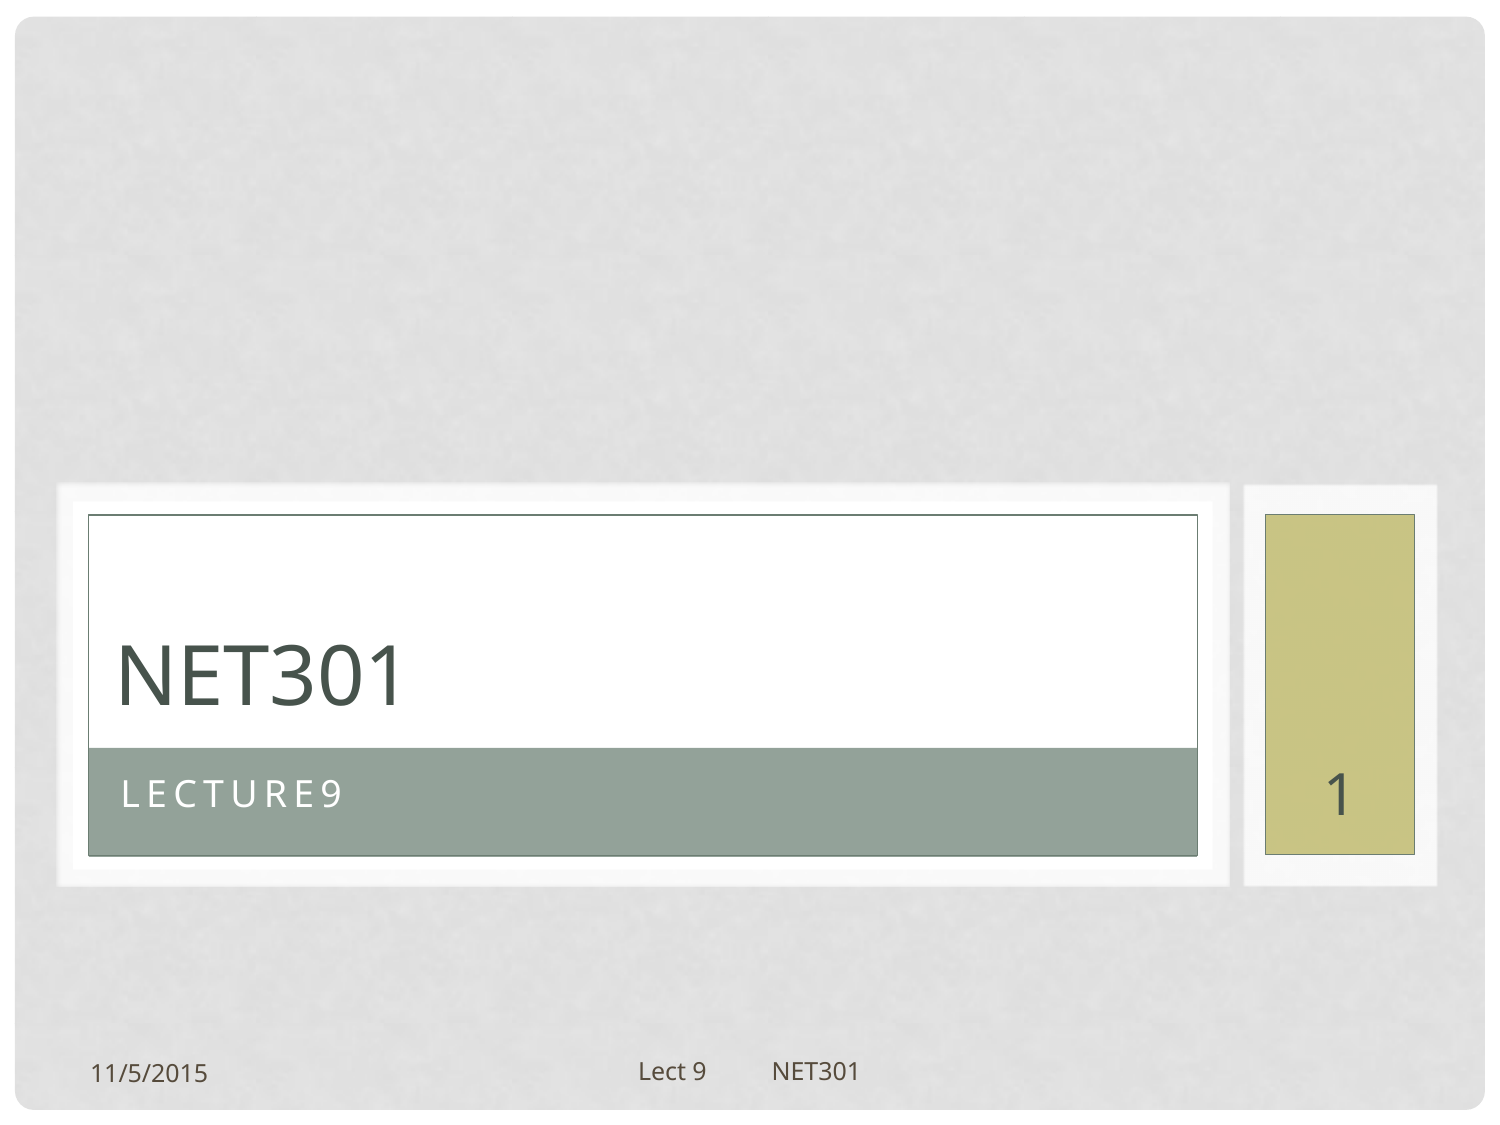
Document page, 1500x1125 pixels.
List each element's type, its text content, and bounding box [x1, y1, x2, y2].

title net301 [99, 529, 1187, 730]
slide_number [75, 1042, 425, 1103]
subtitle lecture9 [105, 762, 1181, 838]
footer Lect 9 NET301 [512, 1042, 988, 1103]
slide_number 1 [1277, 758, 1403, 834]
